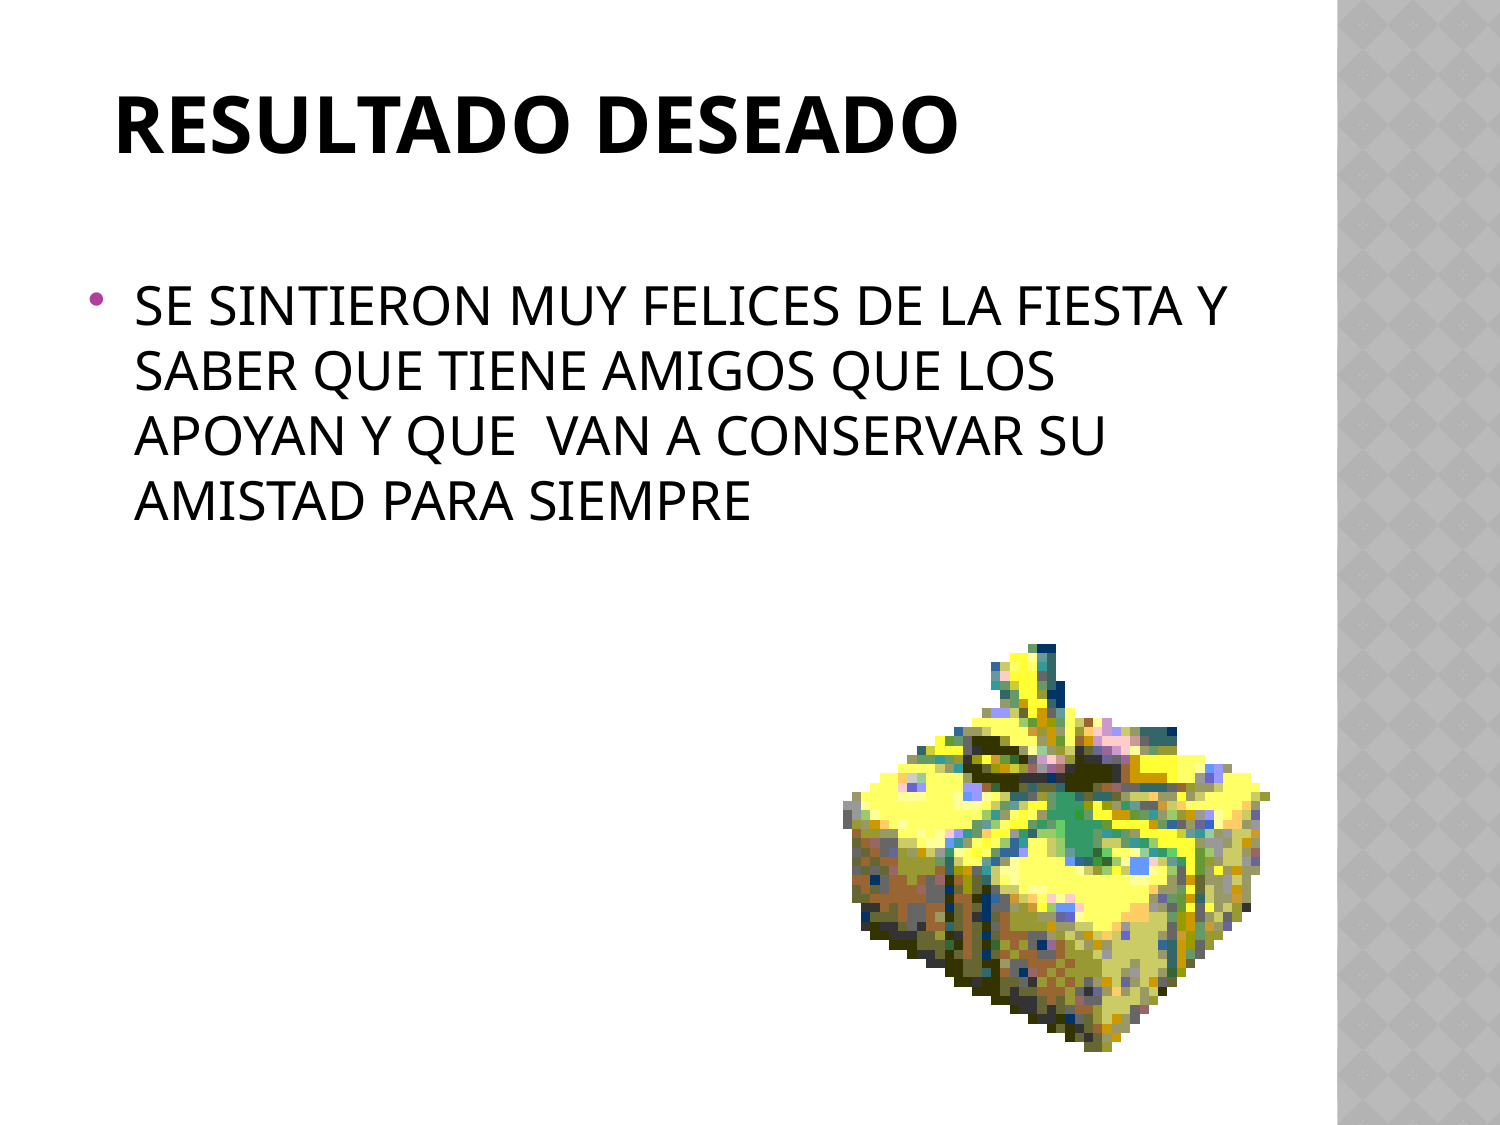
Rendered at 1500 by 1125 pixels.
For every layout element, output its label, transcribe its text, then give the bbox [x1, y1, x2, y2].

list SE SINTIERON MUY FELICES DE LA FIESTA Y SABER QUE TIENE AMIGOS QUE LOS APOYAN Y QUE VAN A CONSERVAR SU AMISTAD PARA SIEMPRE [75, 264, 1263, 1059]
picture [843, 644, 1270, 1052]
title RESULTADO DESEADO [105, 58, 1293, 170]
